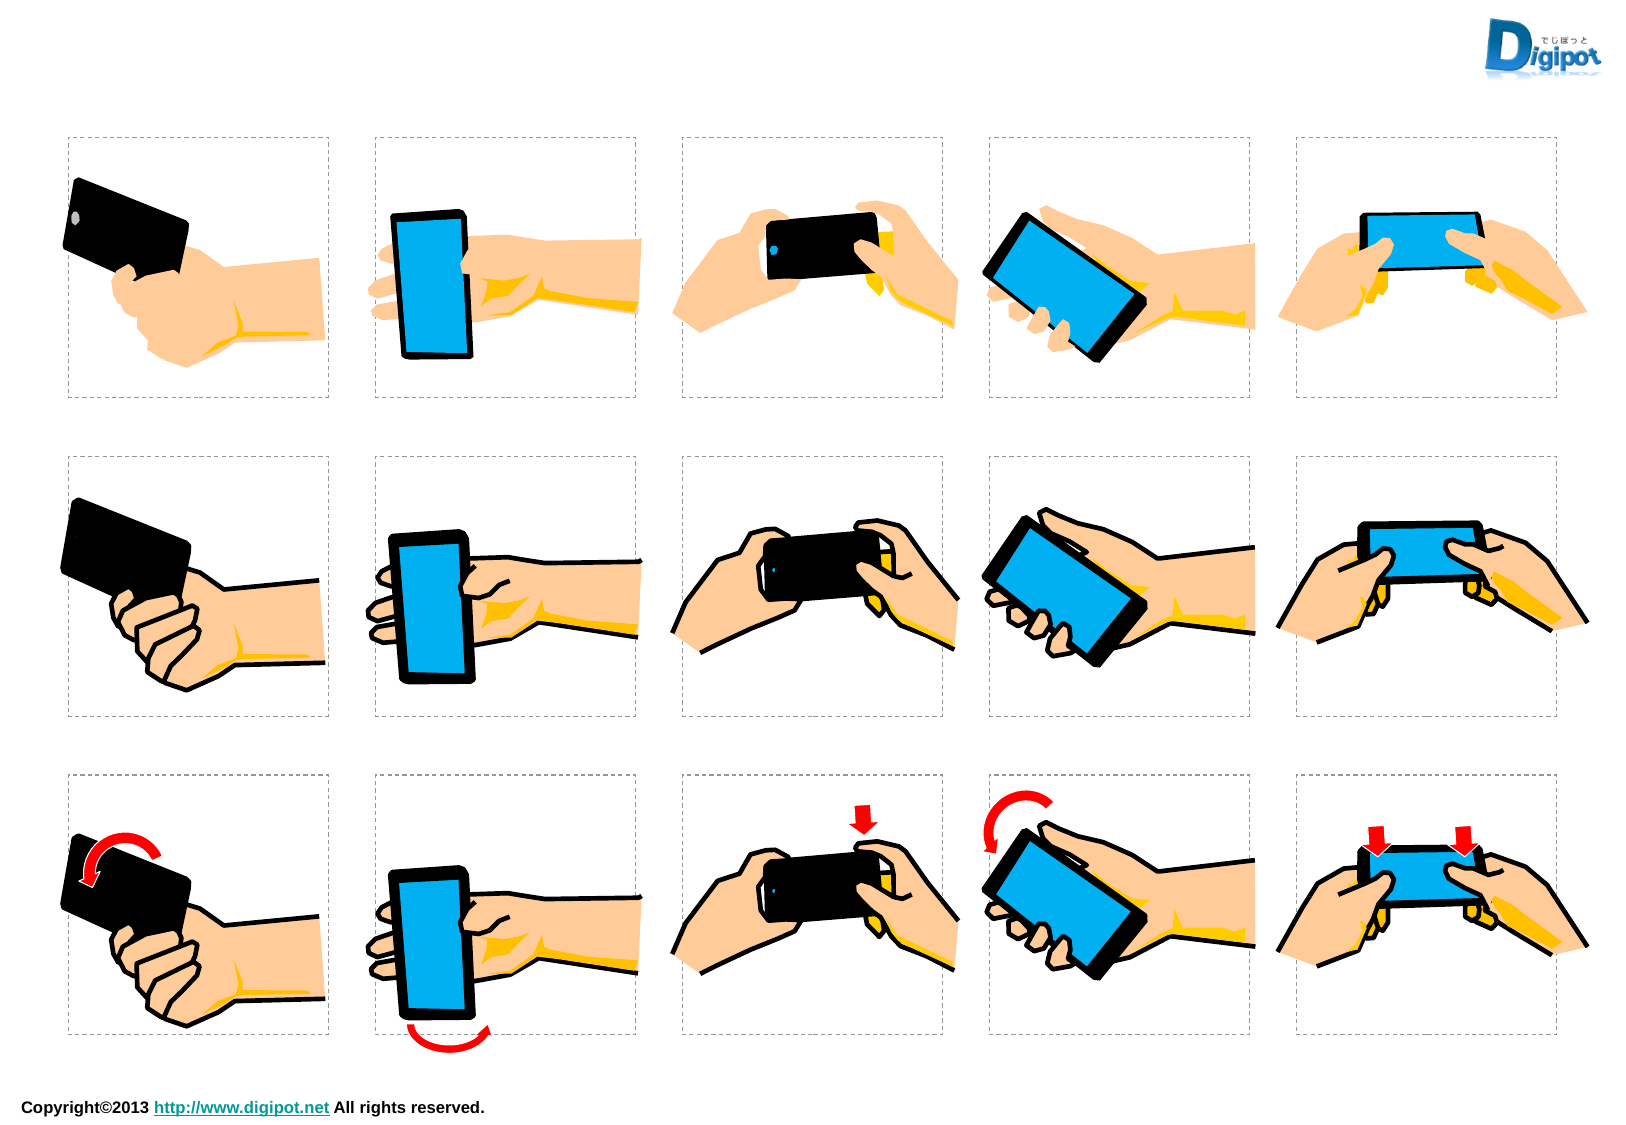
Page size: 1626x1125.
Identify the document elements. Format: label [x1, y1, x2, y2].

text_box [671, 200, 959, 334]
text_box [1277, 522, 1588, 643]
text_box [981, 205, 1256, 363]
text_box [367, 208, 642, 360]
text_box [671, 804, 959, 975]
text_box [367, 867, 642, 1058]
text_box [981, 509, 1256, 667]
text_box [62, 499, 326, 691]
text_box [62, 825, 326, 1027]
text_box [975, 785, 1256, 981]
text_box [62, 177, 326, 369]
text_box [367, 531, 642, 683]
picture [1485, 18, 1602, 82]
text_box [1277, 211, 1588, 332]
text_box [671, 520, 959, 654]
text_box [1277, 825, 1588, 967]
